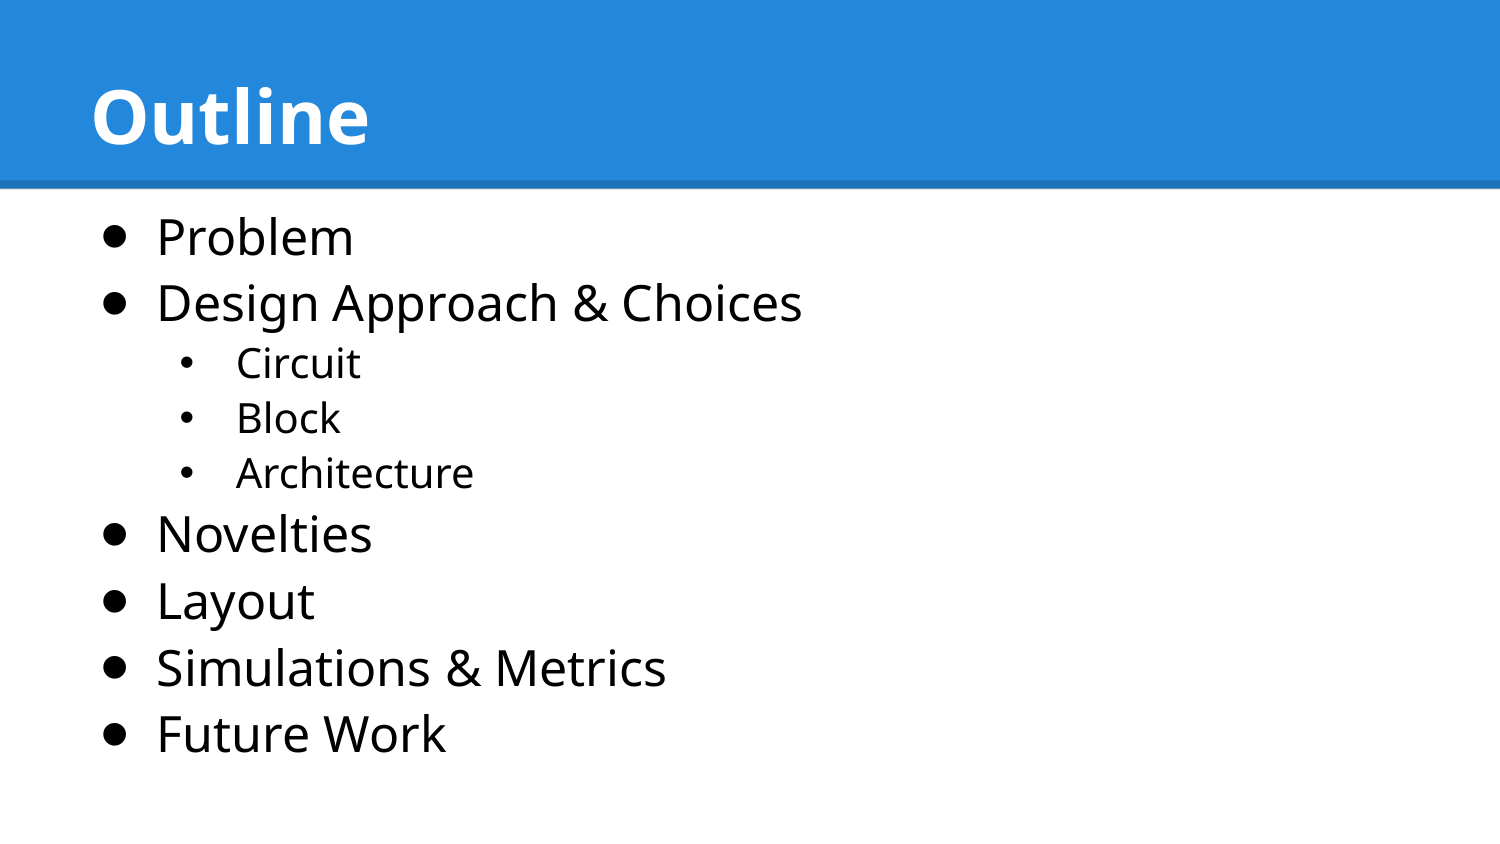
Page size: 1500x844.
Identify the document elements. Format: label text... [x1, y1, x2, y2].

title Outline [75, 33, 1425, 175]
list Problem Design Approach & Choices Circuit Block Architecture Novelties Layout Simulations & Metrics Future Work [75, 196, 1425, 808]
